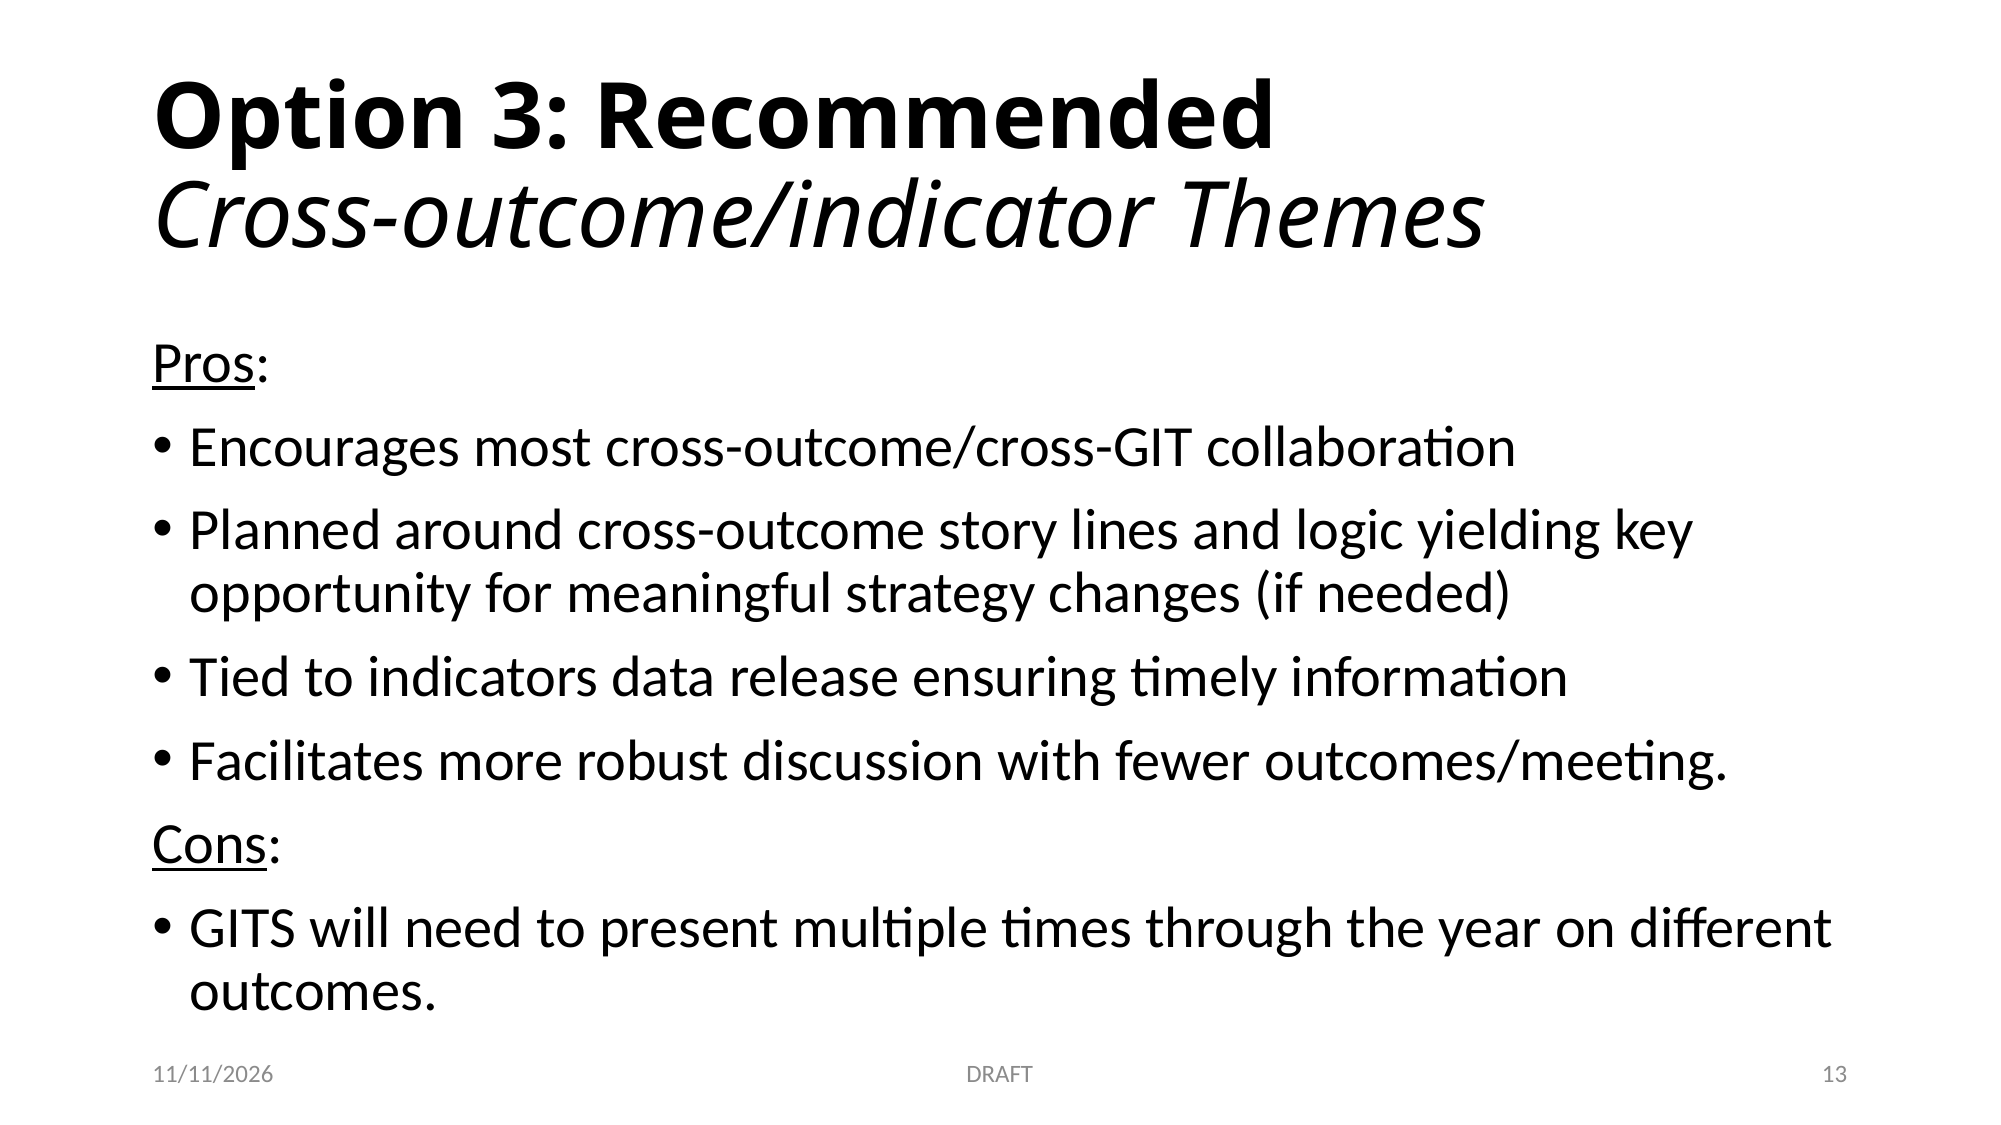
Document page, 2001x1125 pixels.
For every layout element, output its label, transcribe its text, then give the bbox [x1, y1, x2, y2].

title Option 3: Recommended Cross-outcome/indicator Themes [137, 59, 1863, 278]
slide_number 13 [1412, 1042, 1863, 1103]
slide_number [137, 1042, 588, 1103]
footer DRAFT [662, 1042, 1338, 1103]
list Pros: Encourages most cross-outcome/cross-GIT collaboration Planned around cross-outcome story lines and logic yielding key opportunity for meaningful strategy changes (if needed) Tied to indicators data release ensuring timely information Facilitates more robust discussion with fewer outcomes/meeting. Cons: GITS will need to present multiple times through the year on different outcomes. [137, 324, 1863, 1076]
